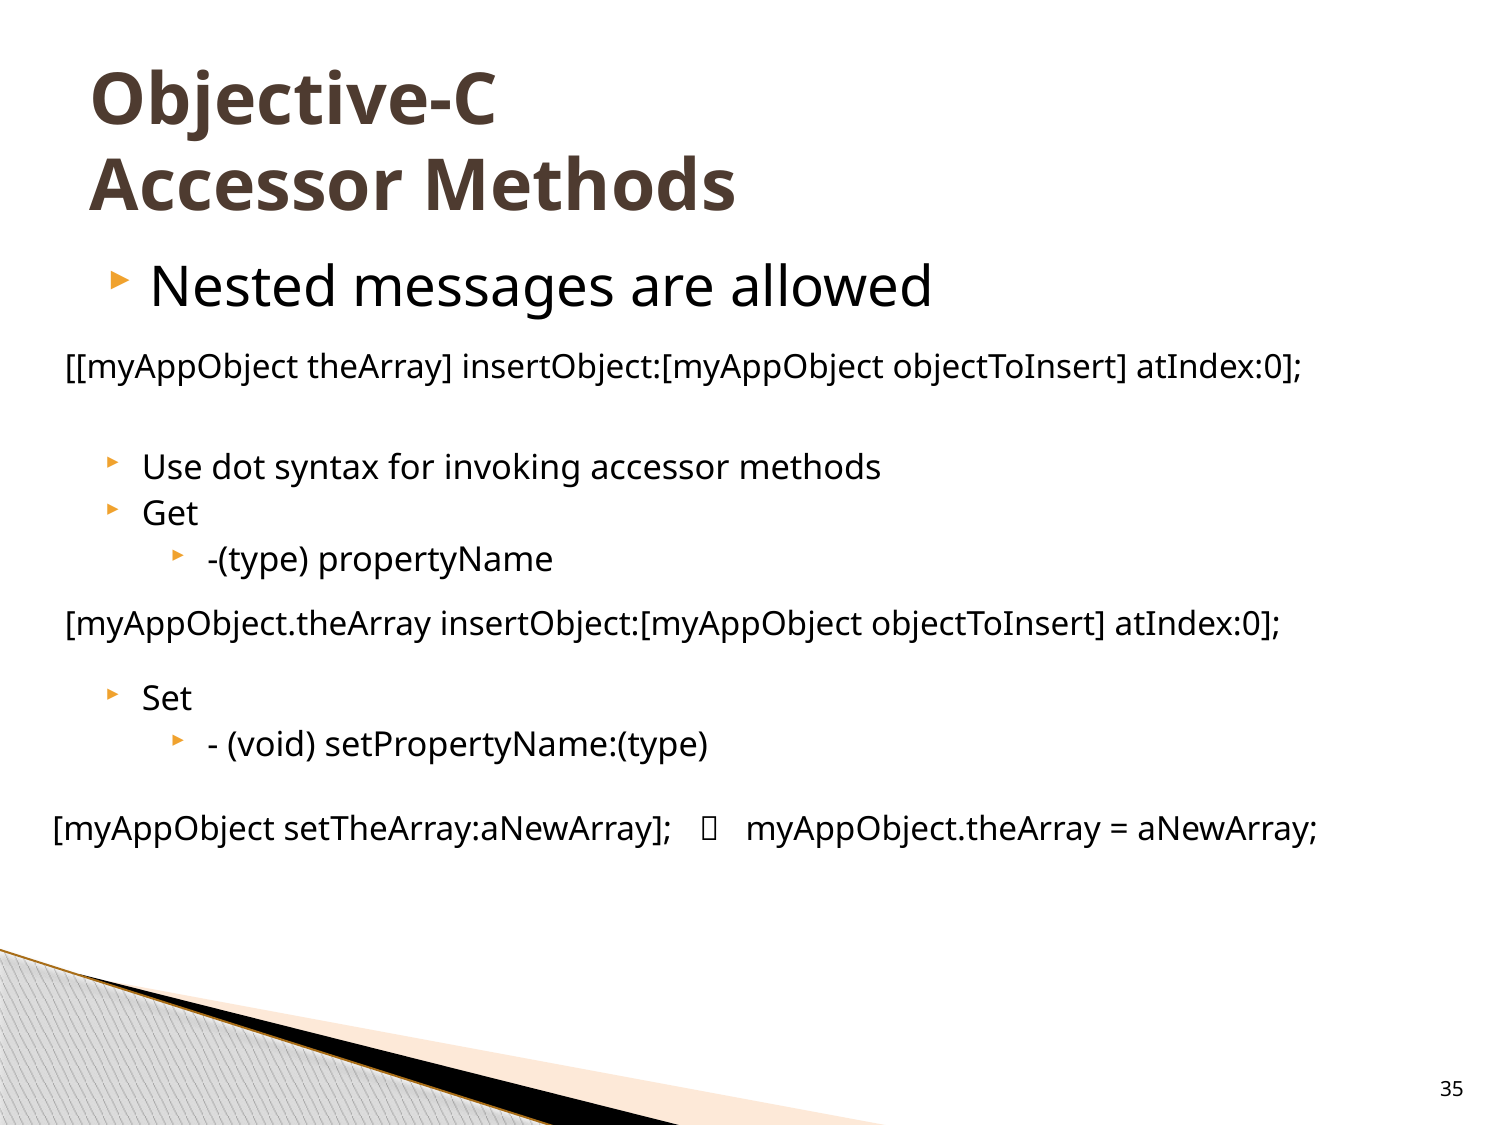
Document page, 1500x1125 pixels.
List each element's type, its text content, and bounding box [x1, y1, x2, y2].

text_box Use dot syntax for invoking accessor methods Get -(type) propertyName Set - (void) setPropertyName:(type) [74, 437, 1425, 594]
slide_number 35 [1418, 1051, 1479, 1112]
text_box [[myAppObject theArray] insertObject:[myAppObject objectToInsert] atIndex:0]; [50, 337, 1425, 393]
list Nested messages are allowed [75, 243, 1425, 337]
text_box [myAppObject.theArray insertObject:[myAppObject objectToInsert] atIndex:0]; [50, 594, 1438, 650]
text_box [myAppObject setTheArray:aNewArray];  myAppObject.theArray = aNewArray; [37, 799, 1475, 855]
title Objective-C Accessor Methods [75, 45, 1425, 233]
text_box Use dot syntax for invoking accessor methods Get -(type) propertyName Set - (void) setPropertyName:(type) [74, 650, 1425, 775]
